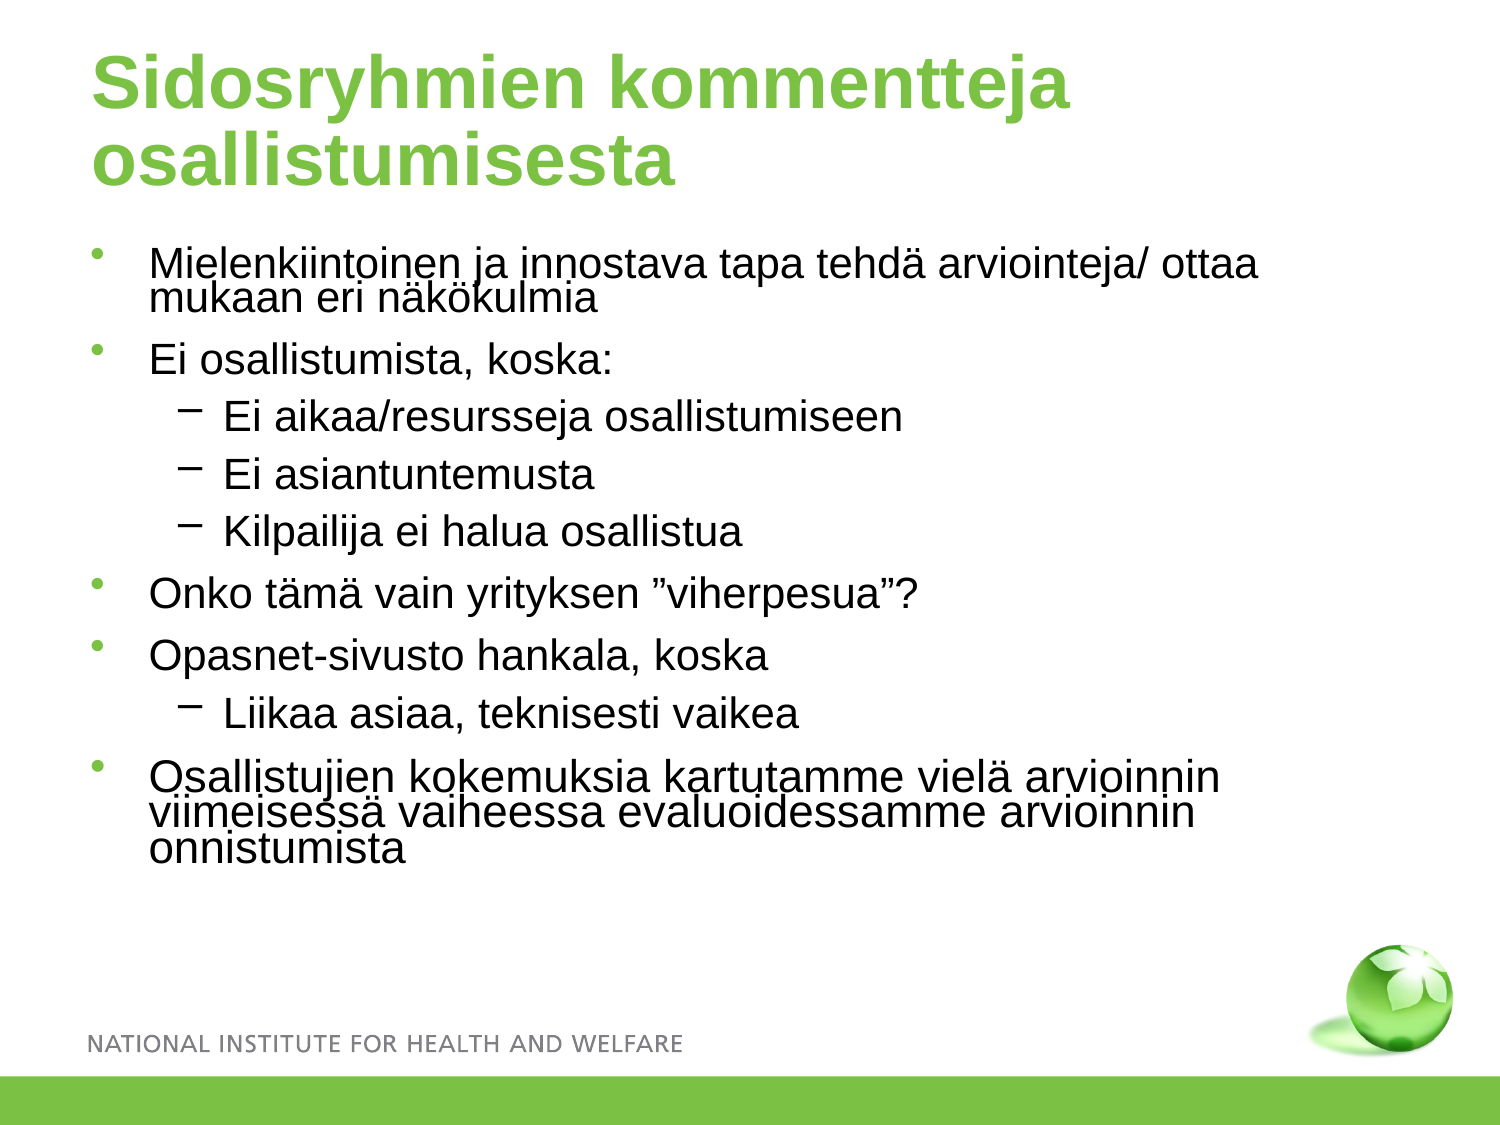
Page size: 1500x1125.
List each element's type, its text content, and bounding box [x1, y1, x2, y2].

list Mielenkiintoinen ja innostava tapa tehdä arviointeja/ ottaa mukaan eri näkökulmia Ei osallistumista, koska: Ei aikaa/resursseja osallistumiseen Ei asiantuntemusta Kilpailija ei halua osallistua Onko tämä vain yrityksen ”viherpesua”? Opasnet-sivusto hankala, koska Liikaa asiaa, teknisesti vaikea Osallistujien kokemuksia kartutamme vielä arvioinnin viimeisessä vaiheessa evaluoidessamme arvioinnin onnistumista [74, 243, 1424, 965]
picture [1294, 928, 1471, 1071]
title Sidosryhmien kommentteja osallistumisesta [76, 42, 1424, 209]
